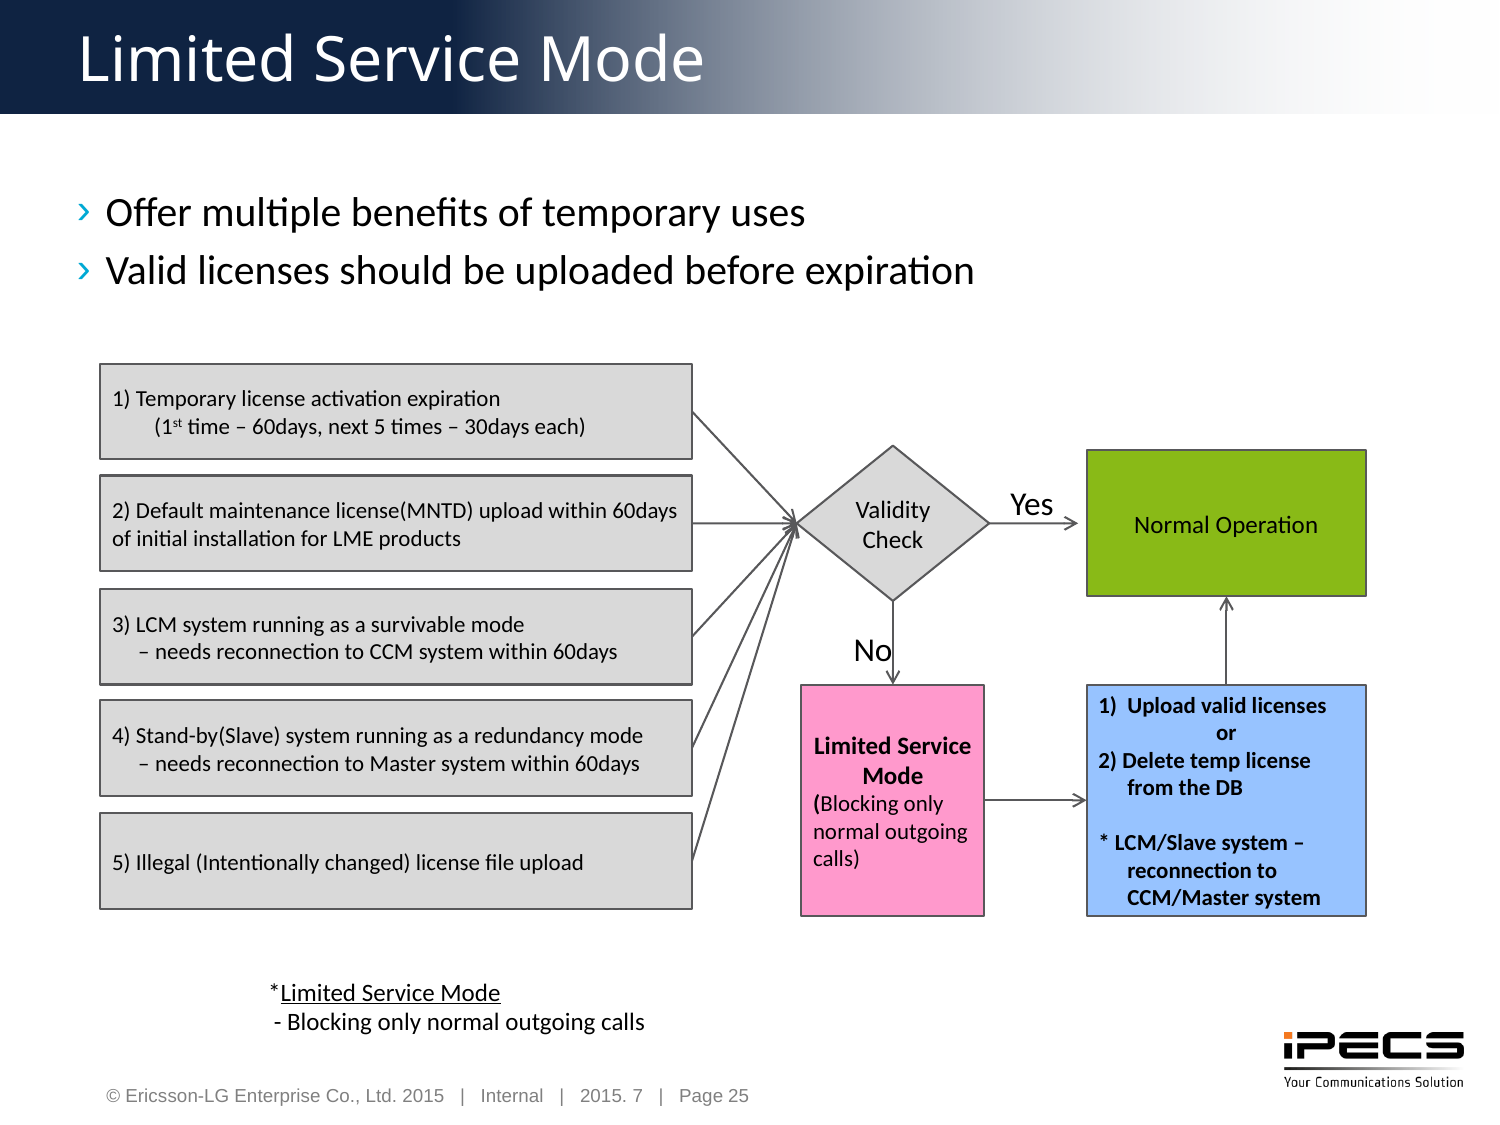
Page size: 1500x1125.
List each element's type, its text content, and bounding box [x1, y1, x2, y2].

text_box Offer multiple benefits of temporary uses Valid licenses should be uploaded before expiration [65, 184, 1436, 378]
text_box *Limited Service Mode - Blocking only normal outgoing calls [254, 969, 798, 1043]
picture [1284, 1032, 1464, 1087]
list Limited Service Mode [0, 0, 1500, 114]
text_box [100, 363, 1367, 917]
